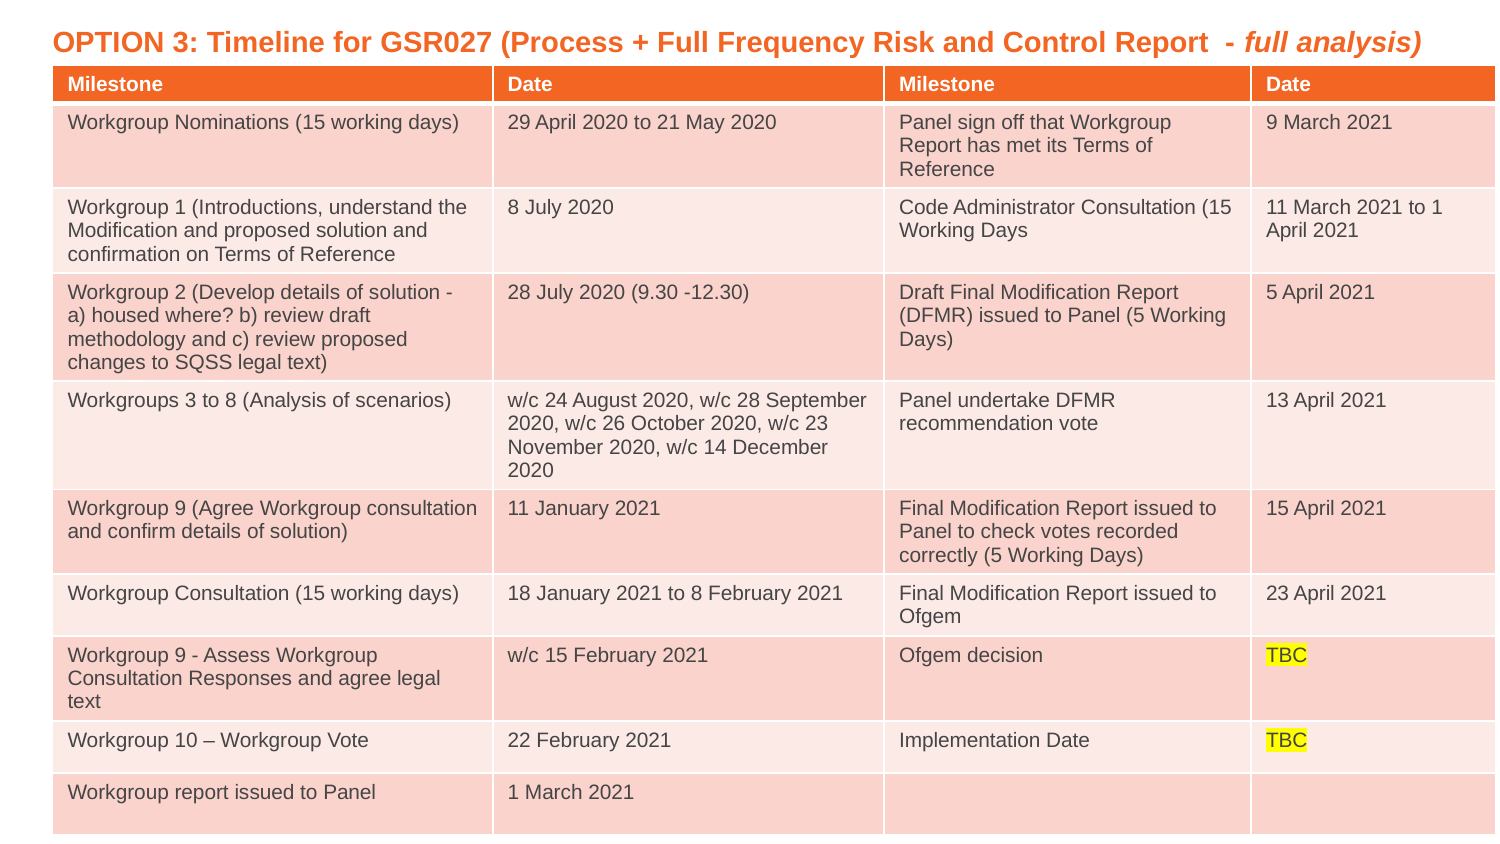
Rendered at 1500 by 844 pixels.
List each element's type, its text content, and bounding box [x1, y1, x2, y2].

table_cell 18 January 2021 to 8 February 2021 [494, 575, 883, 635]
table_cell Workgroup report issued to Panel [53, 774, 492, 834]
table_cell 9 March 2021 [1252, 106, 1495, 187]
table_cell Workgroup Nominations (15 working days) [53, 106, 492, 187]
table_cell 23 April 2021 [1252, 575, 1495, 635]
table_header Date [494, 66, 883, 101]
table_cell Final Modification Report issued to Panel to check votes recorded correctly (5 Working Days) [885, 490, 1250, 573]
table_header Date [1252, 66, 1495, 101]
table_cell Code Administrator Consultation (15 Working Days [885, 189, 1250, 272]
table_cell Workgroup 10 – Workgroup Vote [53, 722, 492, 772]
title OPTION 3: Timeline for GSR027 (Process + Full Frequency Risk and Control Report - full analysis) [52, 29, 1447, 64]
table_cell 13 April 2021 [1252, 382, 1495, 489]
table_cell w/c 15 February 2021 [494, 637, 883, 720]
table_cell 22 February 2021 [494, 722, 883, 772]
table_cell TBC [1252, 722, 1495, 772]
table_cell Final Modification Report issued to Ofgem [885, 575, 1250, 635]
table_cell 11 March 2021 to 1 April 2021 [1252, 189, 1495, 272]
table_cell Panel undertake DFMR recommendation vote [885, 382, 1250, 489]
table_cell Implementation Date [885, 722, 1250, 772]
table_cell Draft Final Modification Report (DFMR) issued to Panel (5 Working Days) [885, 274, 1250, 380]
table_cell Workgroup 9 (Agree Workgroup consultation and confirm details of solution) [53, 490, 492, 573]
table_cell Workgroup 2 (Develop details of solution - a) housed where? b) review draft methodology and c) review proposed changes to SQSS legal text) [53, 274, 492, 380]
table_cell Workgroup Consultation (15 working days) [53, 575, 492, 635]
table_cell 15 April 2021 [1252, 490, 1495, 573]
table_cell Workgroup 1 (Introductions, understand the Modification and proposed solution and confirmation on Terms of Reference [53, 189, 492, 272]
table_header Milestone [885, 66, 1250, 101]
table_header Milestone [53, 66, 492, 101]
table_cell 8 July 2020 [494, 189, 883, 272]
table_cell Ofgem decision [885, 637, 1250, 720]
table_cell 29 April 2020 to 21 May 2020 [494, 106, 883, 187]
table_cell [885, 774, 1250, 834]
table_cell 1 March 2021 [494, 774, 883, 834]
table_cell Panel sign off that Workgroup Report has met its Terms of Reference [885, 106, 1250, 187]
table_cell w/c 24 August 2020, w/c 28 September 2020, w/c 26 October 2020, w/c 23 November 2020, w/c 14 December 2020 [494, 382, 883, 489]
table_cell 5 April 2021 [1252, 274, 1495, 380]
table_cell Workgroups 3 to 8 (Analysis of scenarios) [53, 382, 492, 489]
table_cell 28 July 2020 (9.30 -12.30) [494, 274, 883, 380]
table_cell [1252, 774, 1495, 834]
table_cell 11 January 2021 [494, 490, 883, 573]
table_cell TBC [1252, 637, 1495, 720]
table_cell Workgroup 9 - Assess Workgroup Consultation Responses and agree legal text [53, 637, 492, 720]
